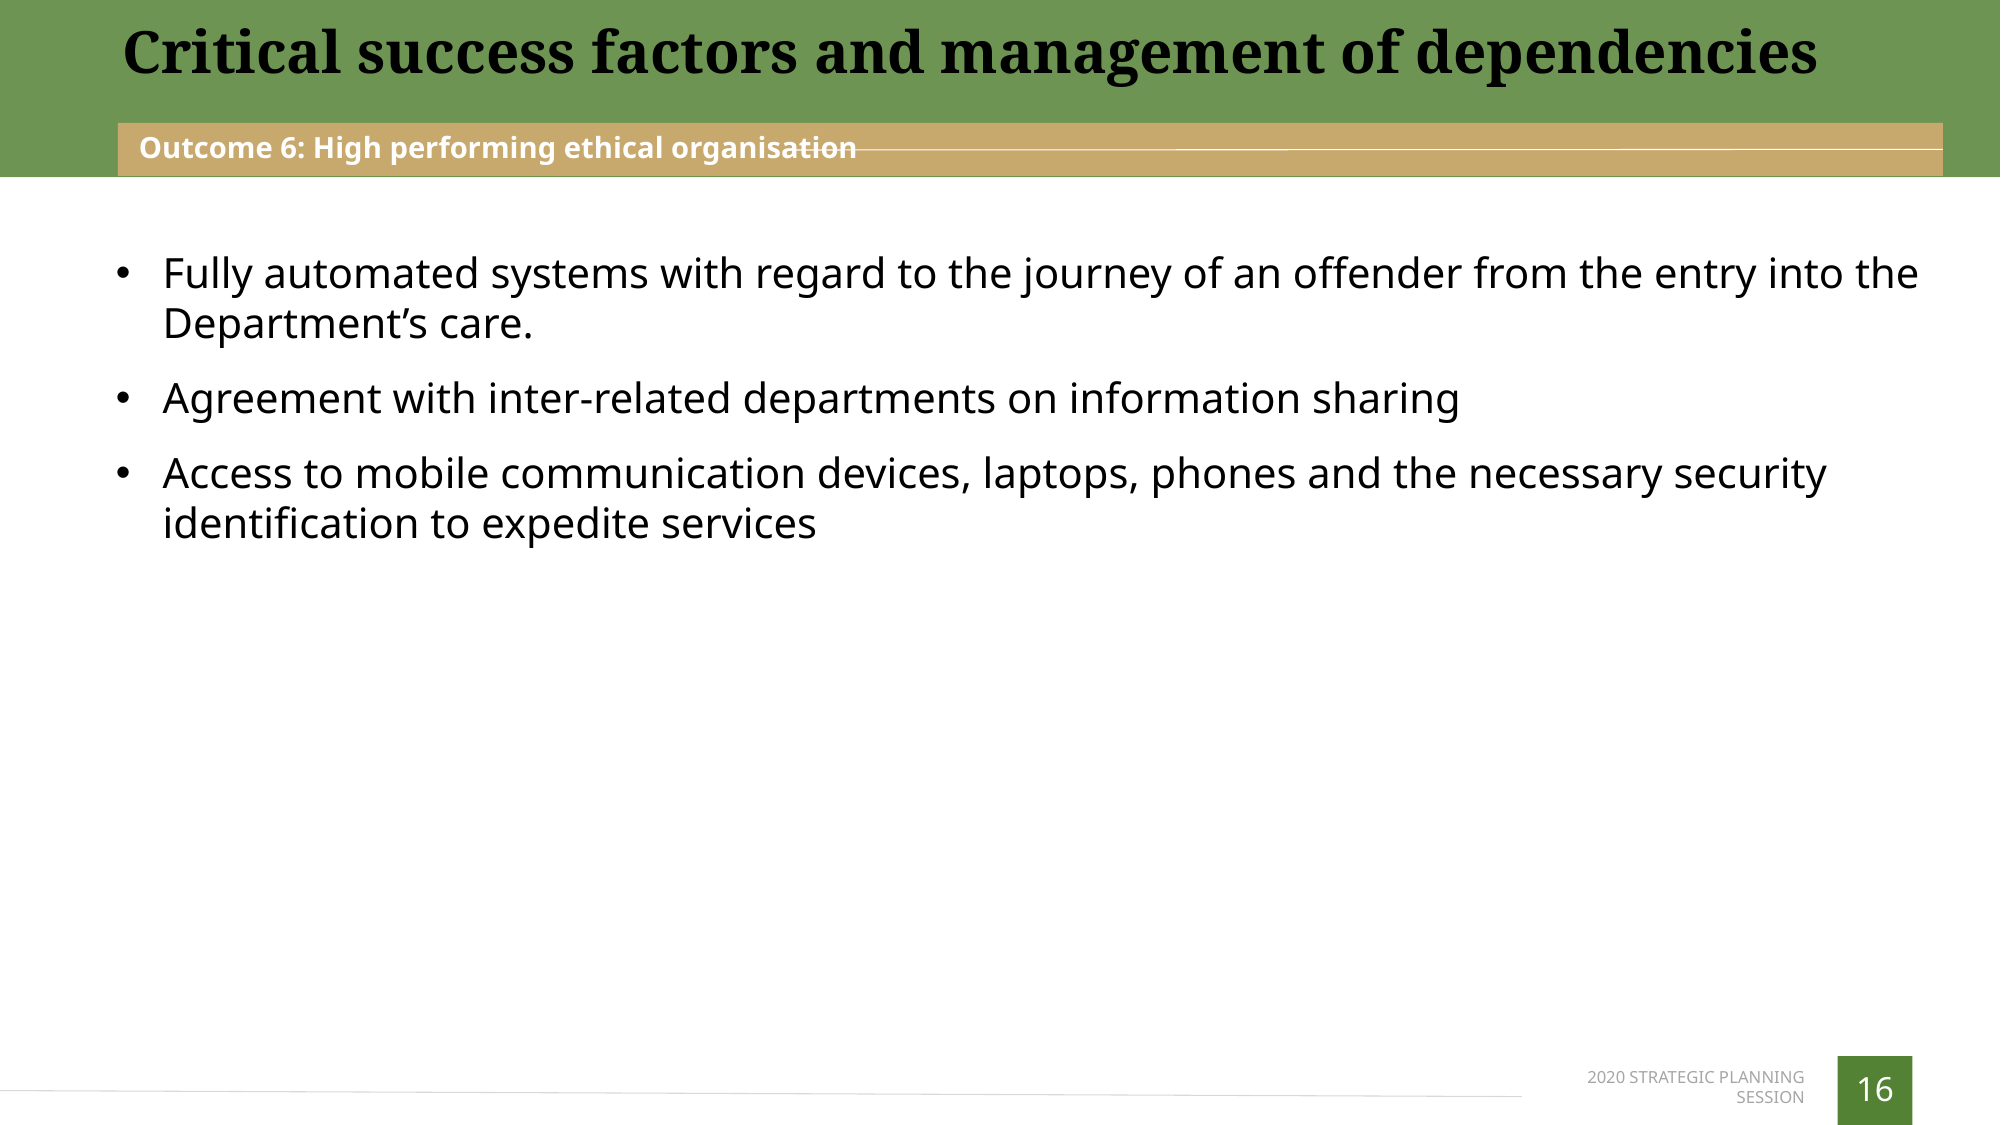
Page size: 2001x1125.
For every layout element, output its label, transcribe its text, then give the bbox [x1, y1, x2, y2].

text_box Fully automated systems with regard to the journey of an offender from the entry into the Department’s care. Agreement with inter-related departments on information sharing Access to mobile communication devices, laptops, phones and the necessary security identification to expedite services [101, 239, 1937, 555]
title Critical success factors and management of dependencies [122, 22, 1857, 111]
text_box Outcome 6: High performing ethical organisation [138, 128, 1266, 164]
